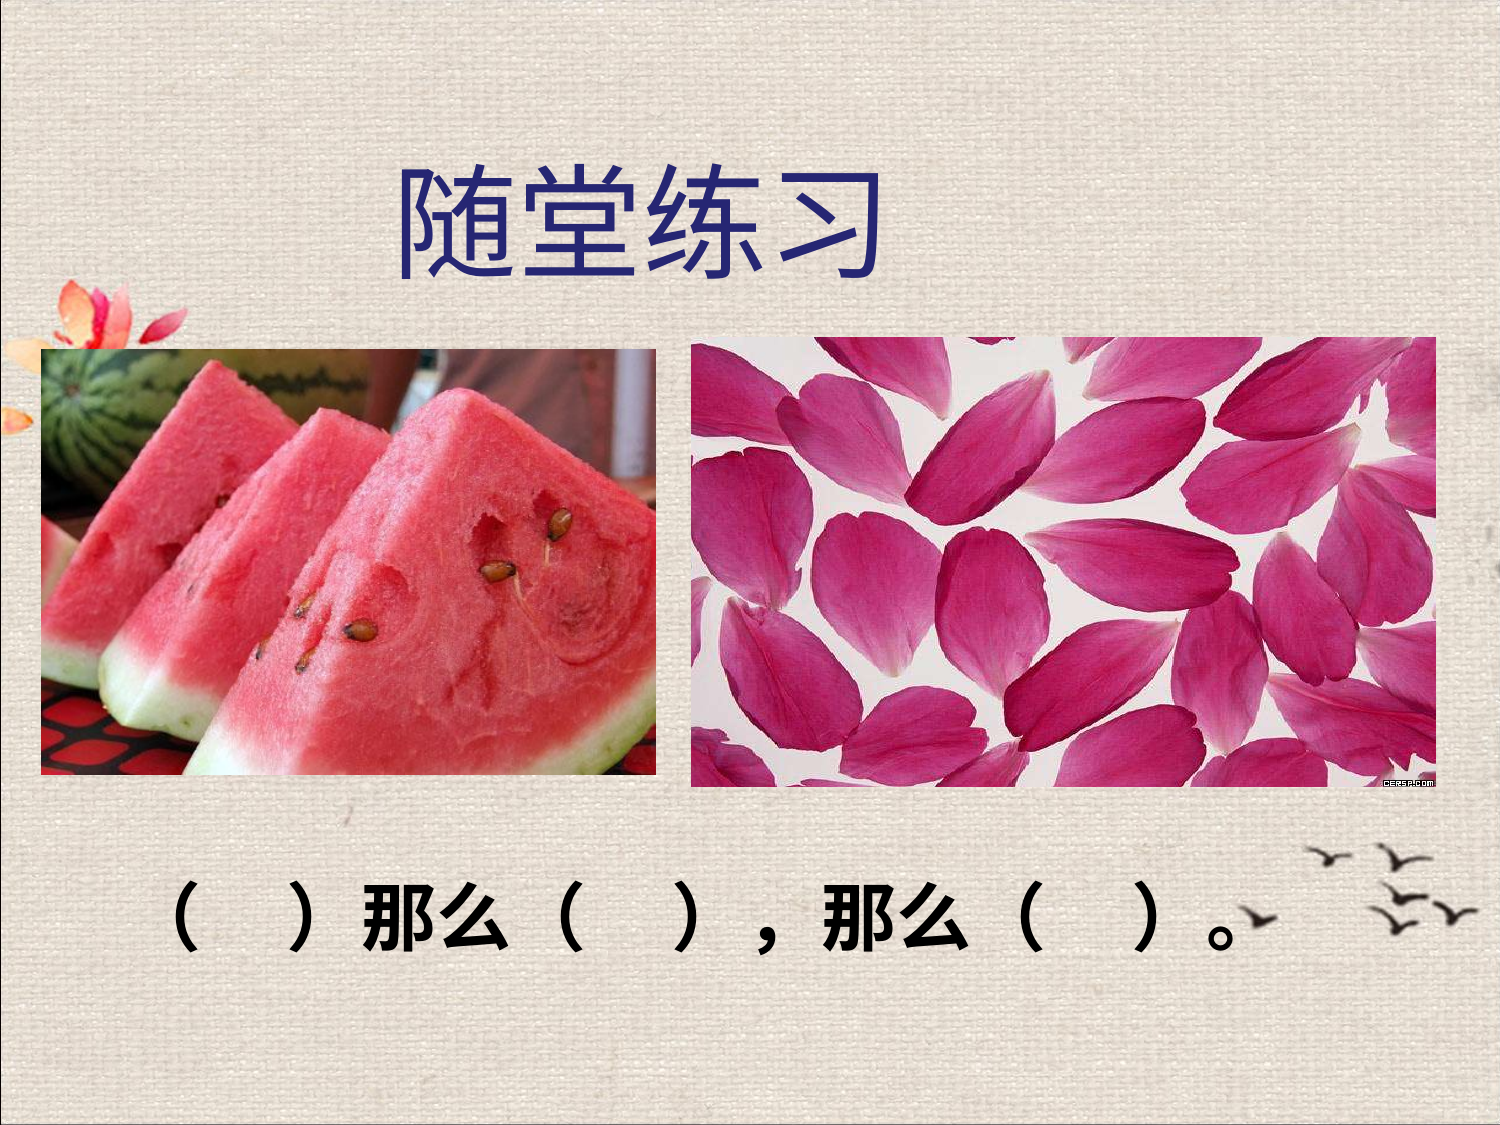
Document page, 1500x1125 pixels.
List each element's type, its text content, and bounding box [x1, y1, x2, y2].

picture [0, 0, 1500, 1125]
text_box 随堂练习 [123, 137, 1046, 302]
text_box （ ）那么（ ），那么（ ）。 [112, 337, 1463, 1081]
